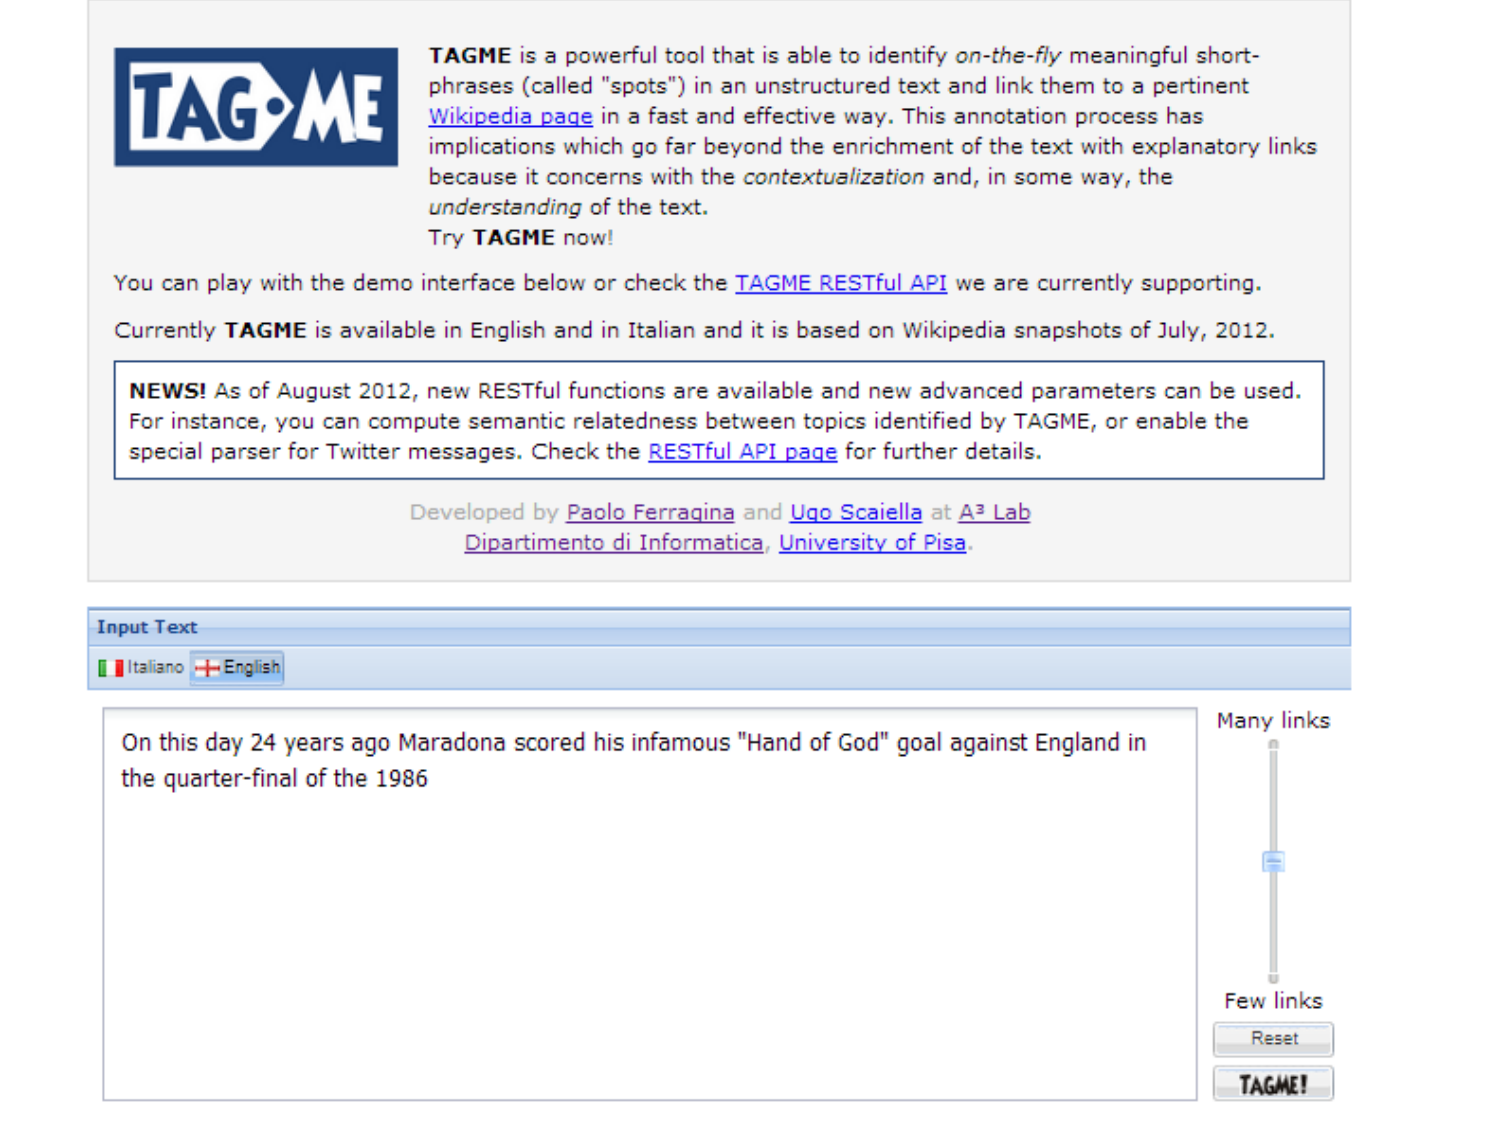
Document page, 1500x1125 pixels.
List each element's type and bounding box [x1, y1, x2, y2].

picture [82, 0, 1365, 1113]
